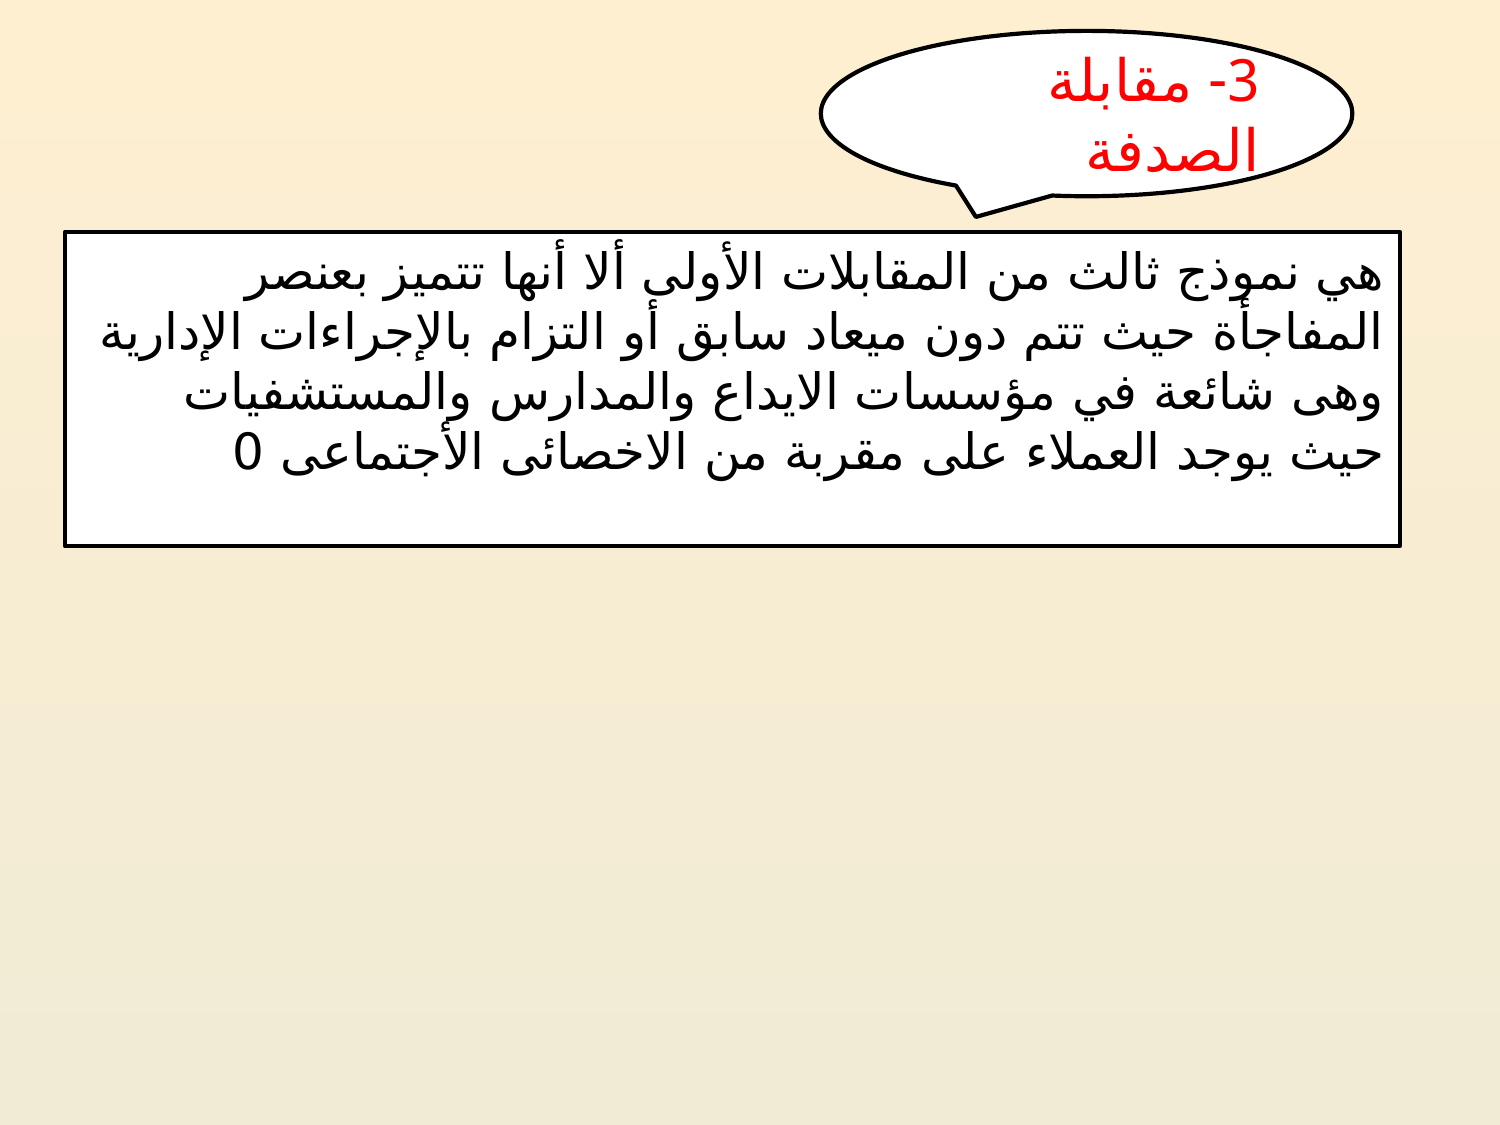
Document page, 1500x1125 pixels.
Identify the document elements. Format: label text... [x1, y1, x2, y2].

text_box هي نموذج ثالث من المقابلات الأولى ألا أنها تتميز بعنصر المفاجأة حيث تتم دون ميعاد سابق أو التزام بالإجراءات الإدارية وهى شائعة في مؤسسات الايداع والمدارس والمستشفيات حيث يوجد العملاء على مقربة من الاخصائى الأجتماعى 0 [63, 230, 1402, 548]
text_box 3- مقابلة الصدفة [818, 28, 1355, 219]
